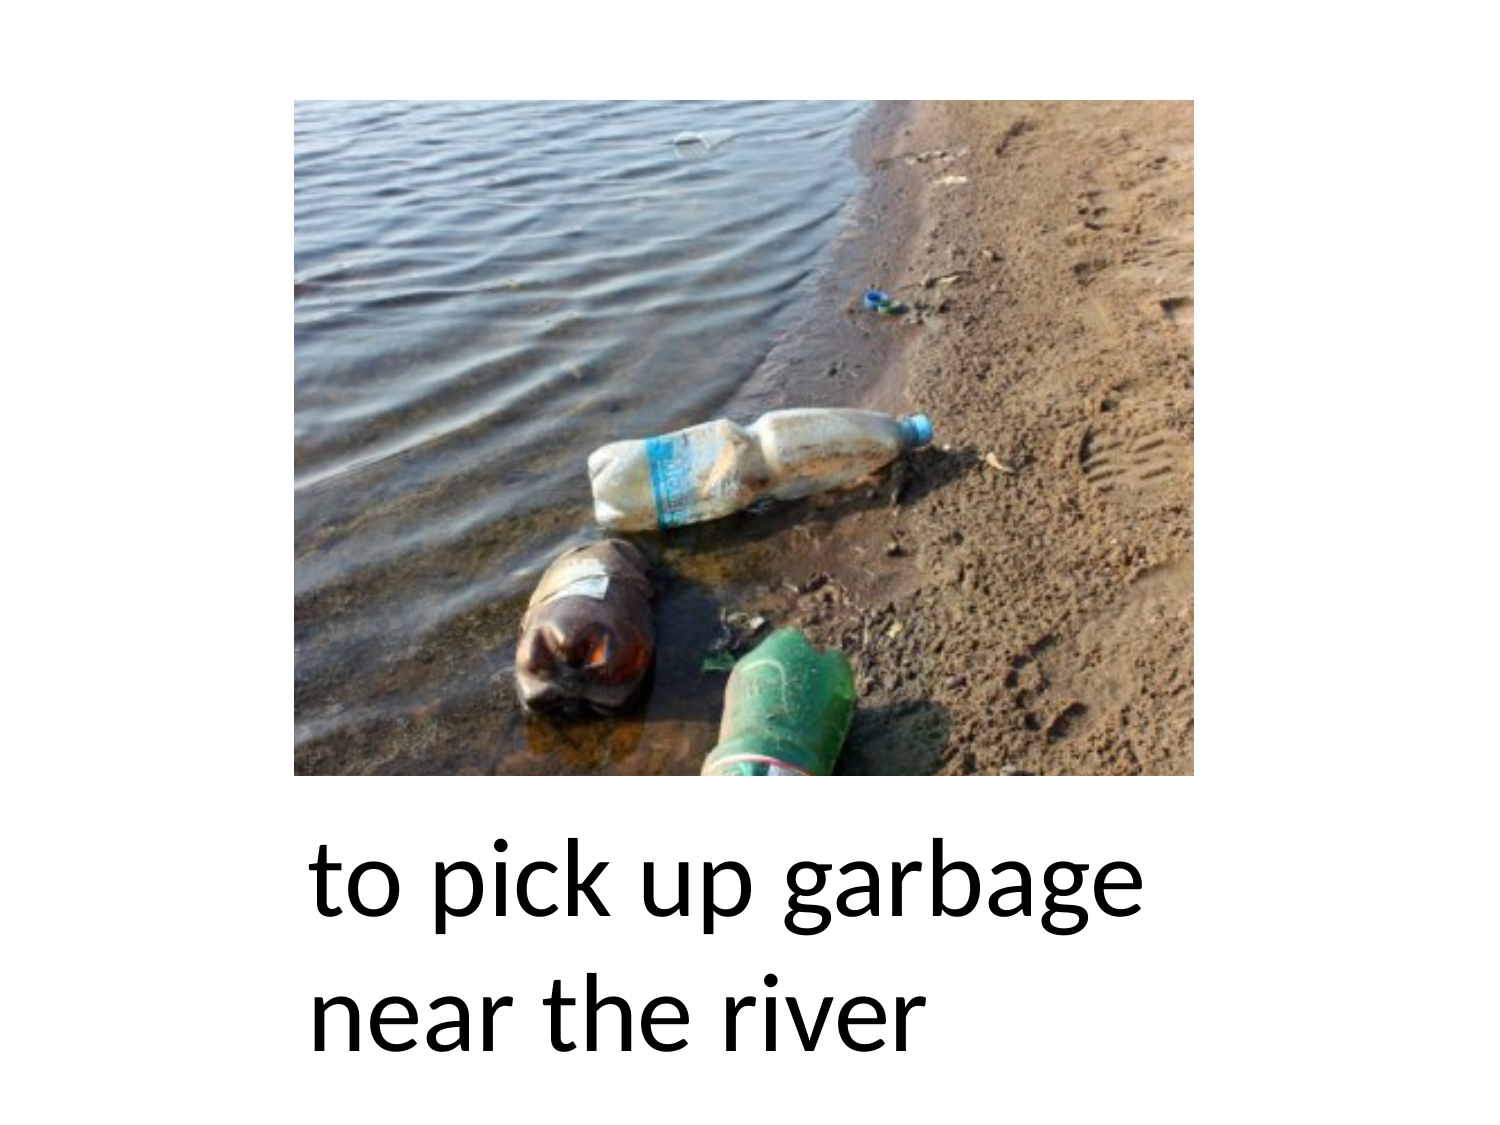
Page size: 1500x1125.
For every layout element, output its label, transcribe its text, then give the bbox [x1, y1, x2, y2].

list to pick up garbage near the river [292, 796, 1207, 938]
picture [293, 100, 1195, 776]
